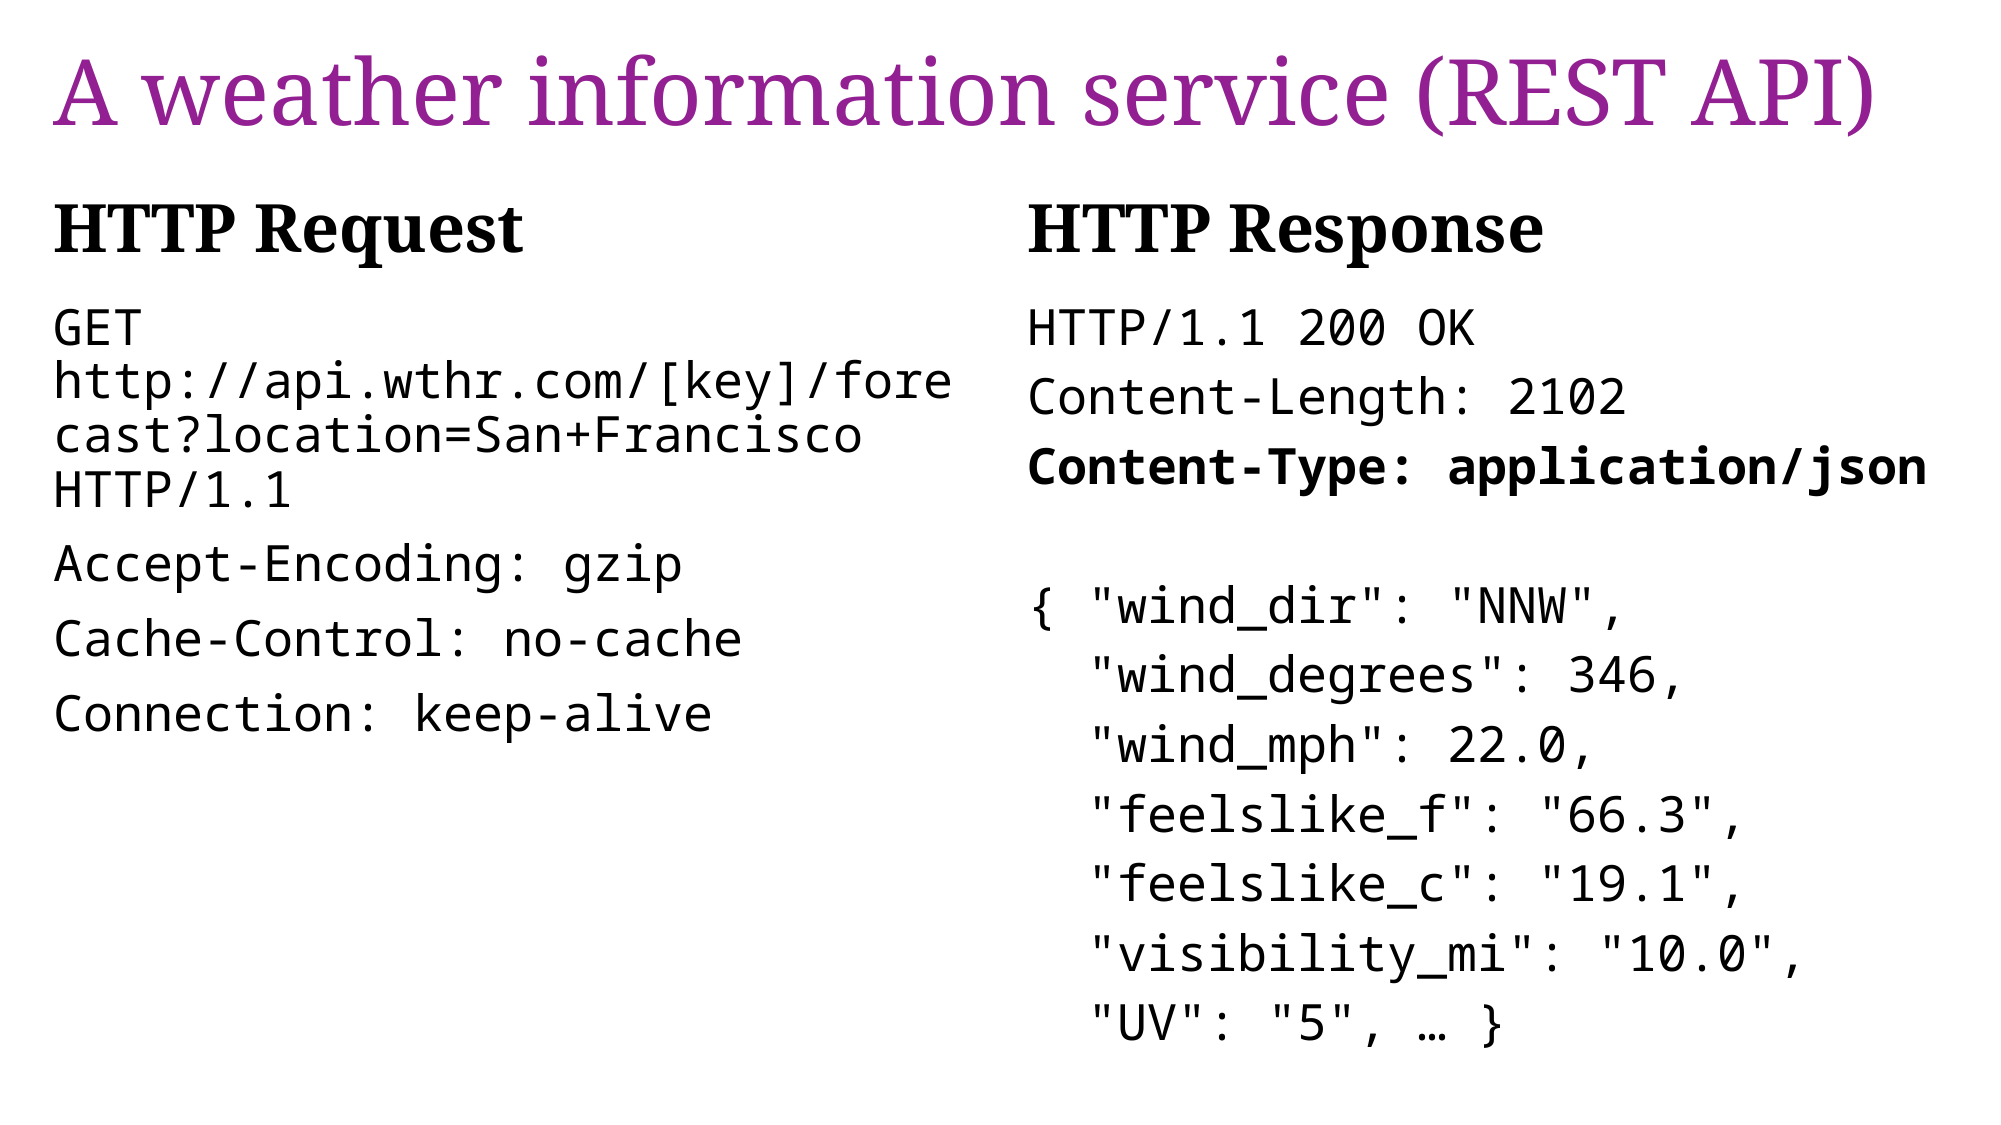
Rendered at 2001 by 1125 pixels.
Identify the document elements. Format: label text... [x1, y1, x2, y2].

list HTTP/1.1 200 OK Content-Length: 2102 Content-Type: application/json { "wind_dir": "NNW", "wind_degrees": 346, "wind_mph": 22.0, "feelslike_f": "66.3", "feelslike_c": "19.1", "visibility_mi": "10.0", "UV": "5", … } [1012, 294, 1966, 1104]
list GET http://api.wthr.com/[key]/forecast?location=San+Francisco HTTP/1.1 Accept-Encoding: gzip Cache-Control: no-cache Connection: keep-alive [38, 294, 984, 1104]
title A weather information service (REST API) [38, 22, 1966, 168]
list HTTP Request [38, 187, 984, 275]
list HTTP Response [1012, 187, 1966, 275]
